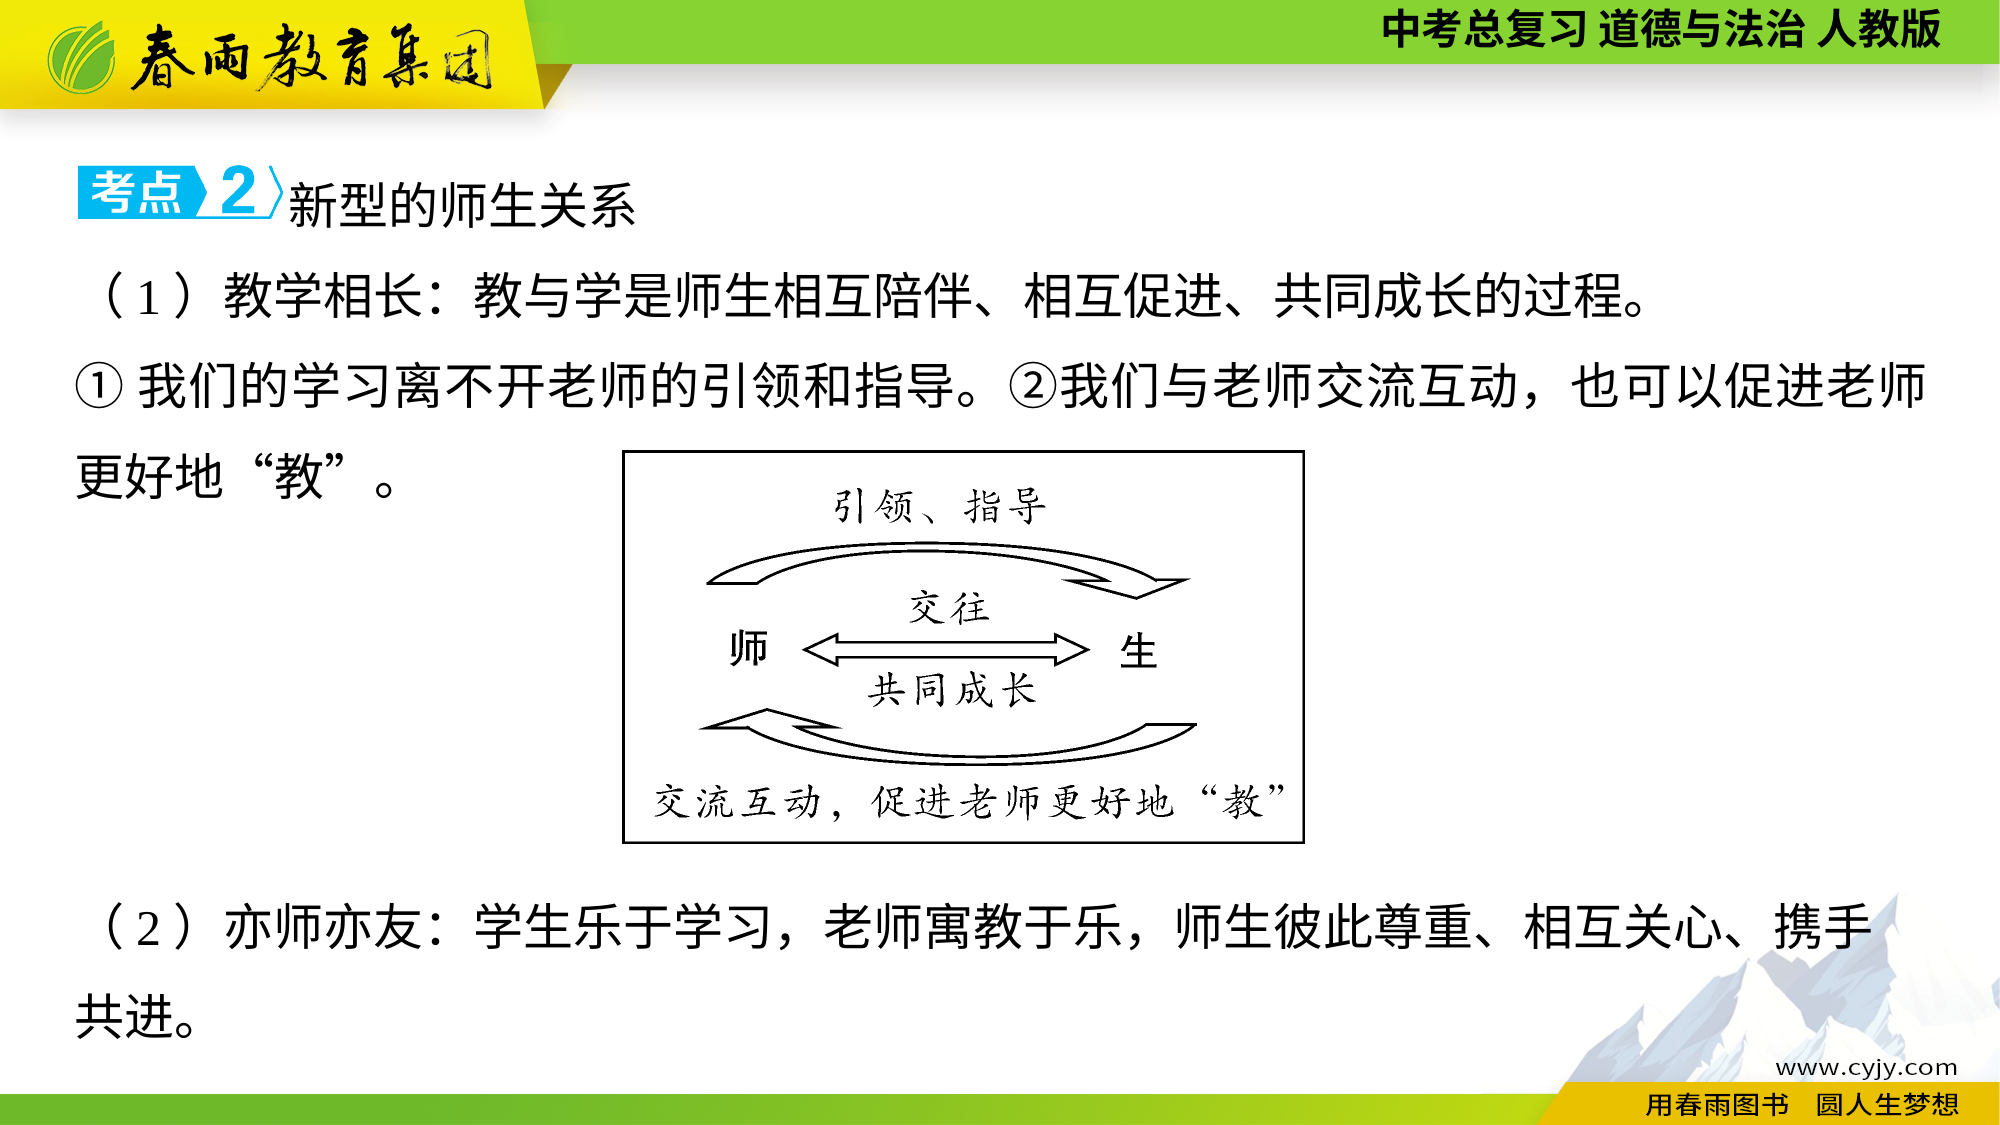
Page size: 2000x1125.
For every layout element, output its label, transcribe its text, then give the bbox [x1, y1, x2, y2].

list 新型的师生关系 （1）教学相长：教与学是师生相互陪伴、相互促进、共同成长的过程。 ①我们的学习离不开老师的引领和指导。②我们与老师交流互动，也可以促进老师更好地“教”。 （2）亦师亦友：学生乐于学习，老师寓教于乐，师生彼此尊重、相互关心、携手 共进。 [59, 137, 1944, 1062]
picture [0, 0, 2000, 1125]
